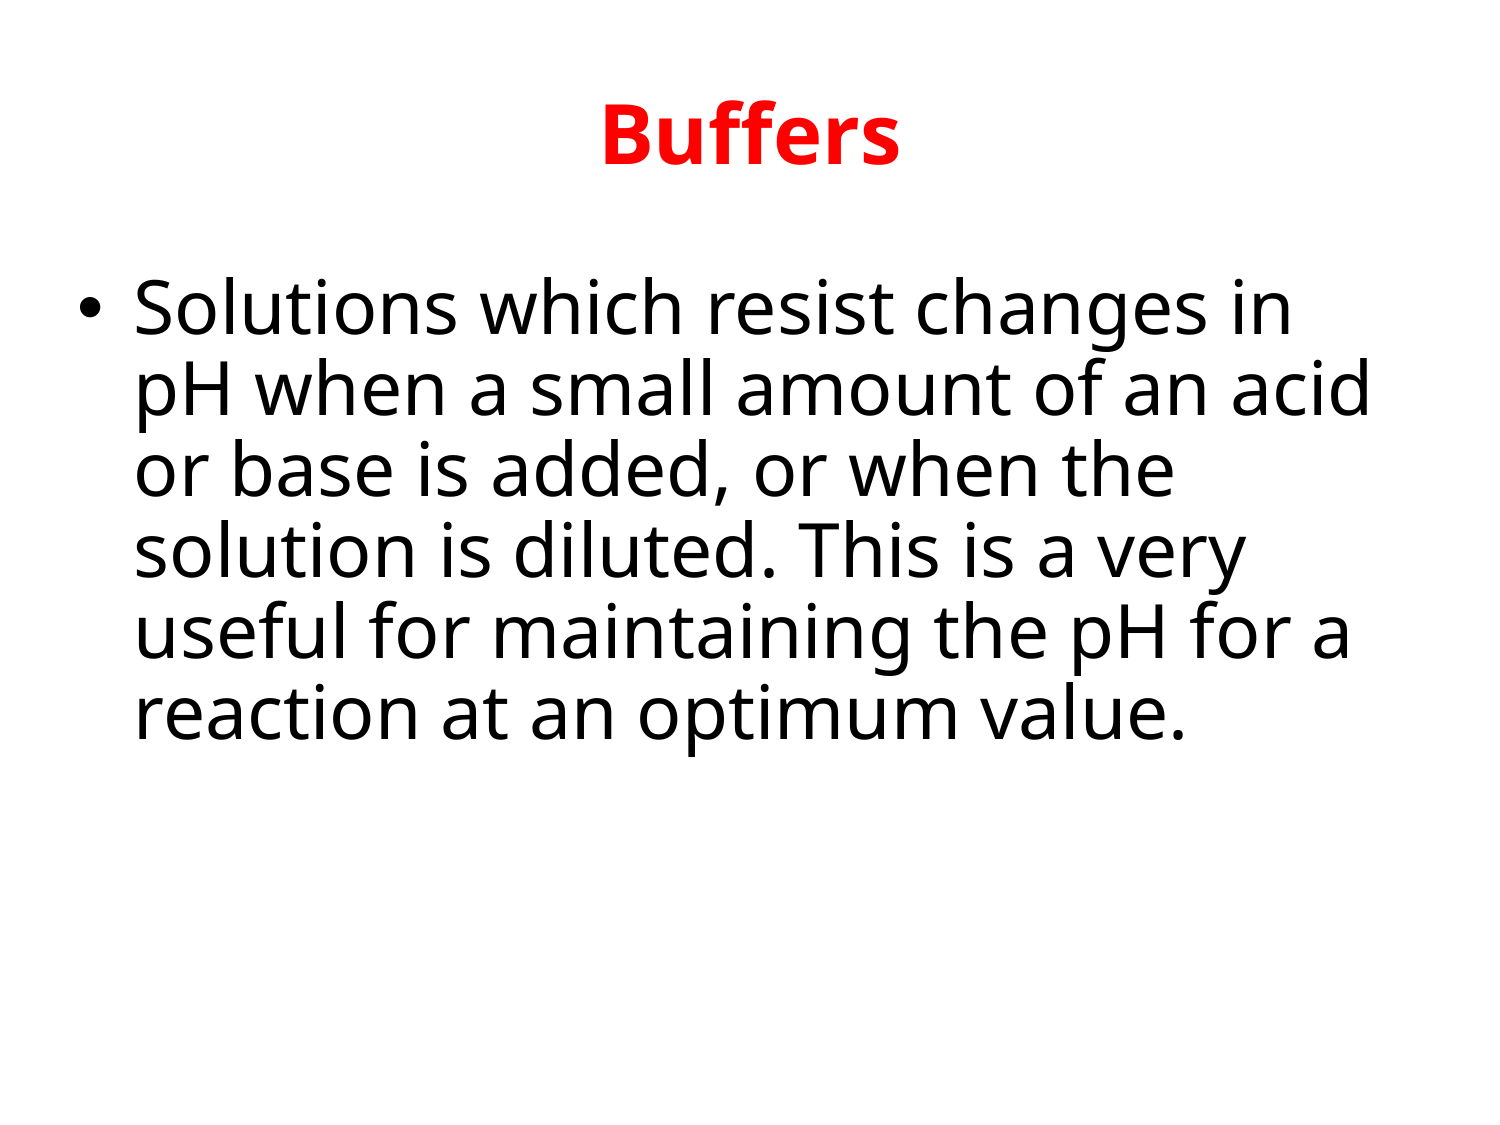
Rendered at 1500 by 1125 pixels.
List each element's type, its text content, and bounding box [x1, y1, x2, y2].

title Buffers [112, 37, 1388, 225]
list Solutions which resist changes in pH when a small amount of an acid or base is added, or when the solution is diluted. This is a very useful for maintaining the pH for a reaction at an optimum value. [62, 262, 1400, 800]
